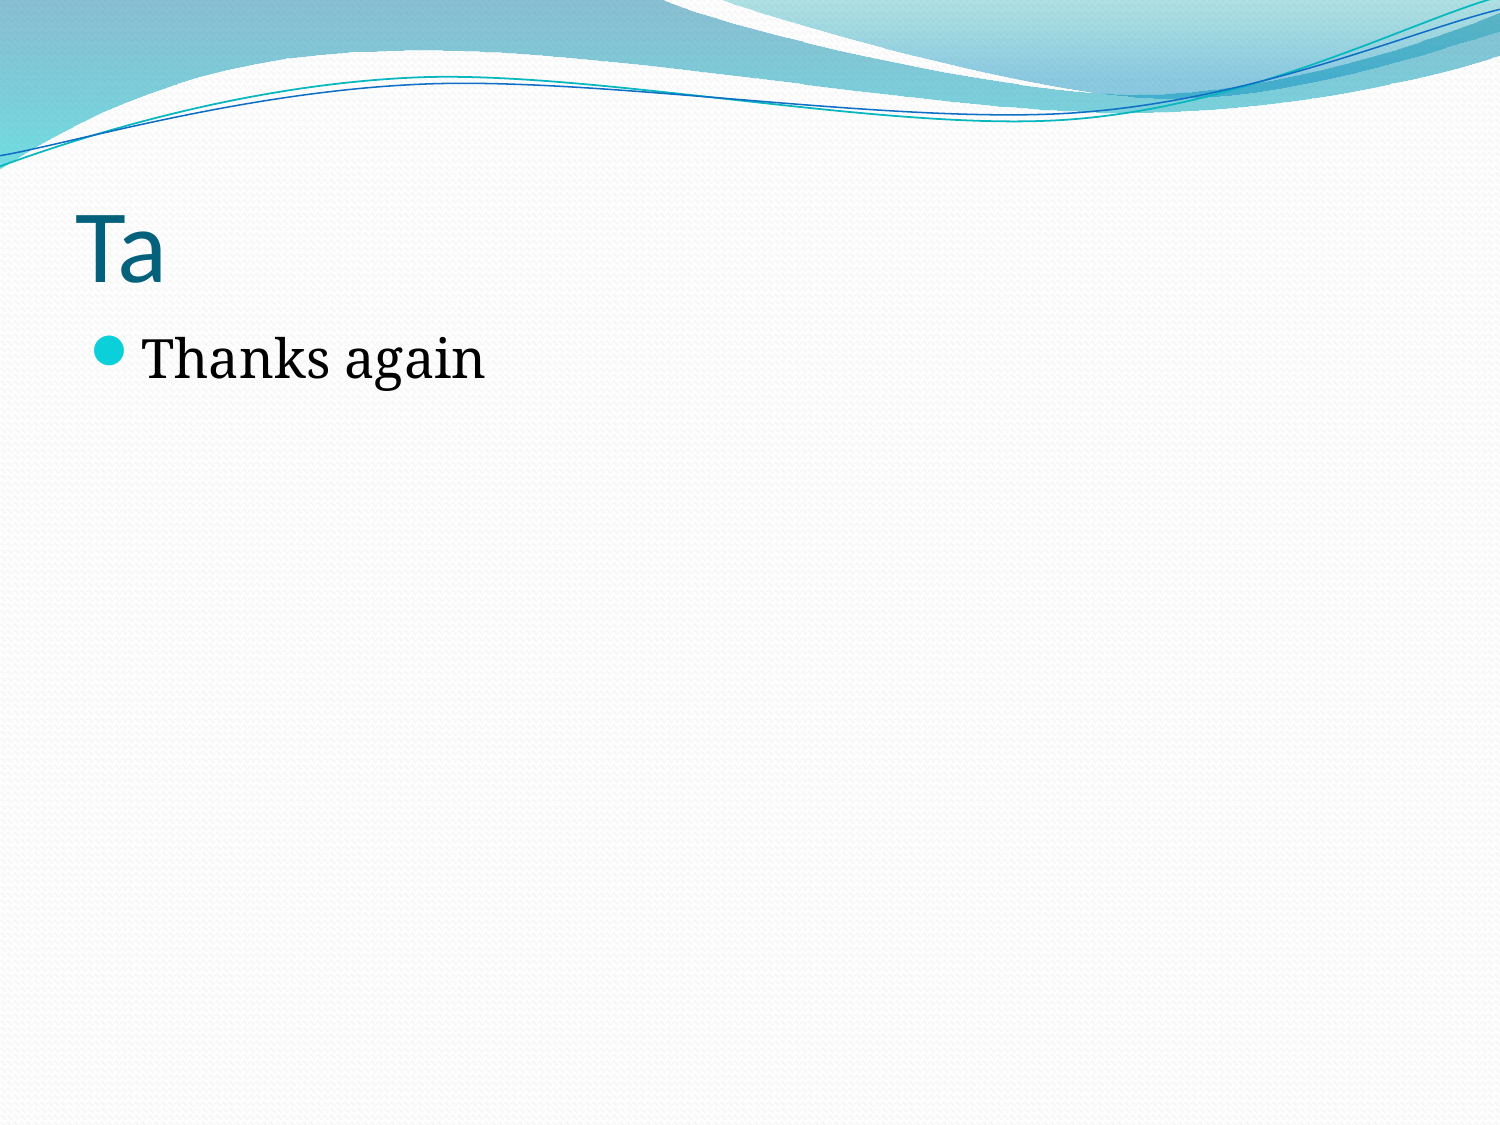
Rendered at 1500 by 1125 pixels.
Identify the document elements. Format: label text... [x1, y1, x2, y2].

title Ta [75, 115, 1425, 303]
list Thanks again [75, 317, 1425, 1038]
